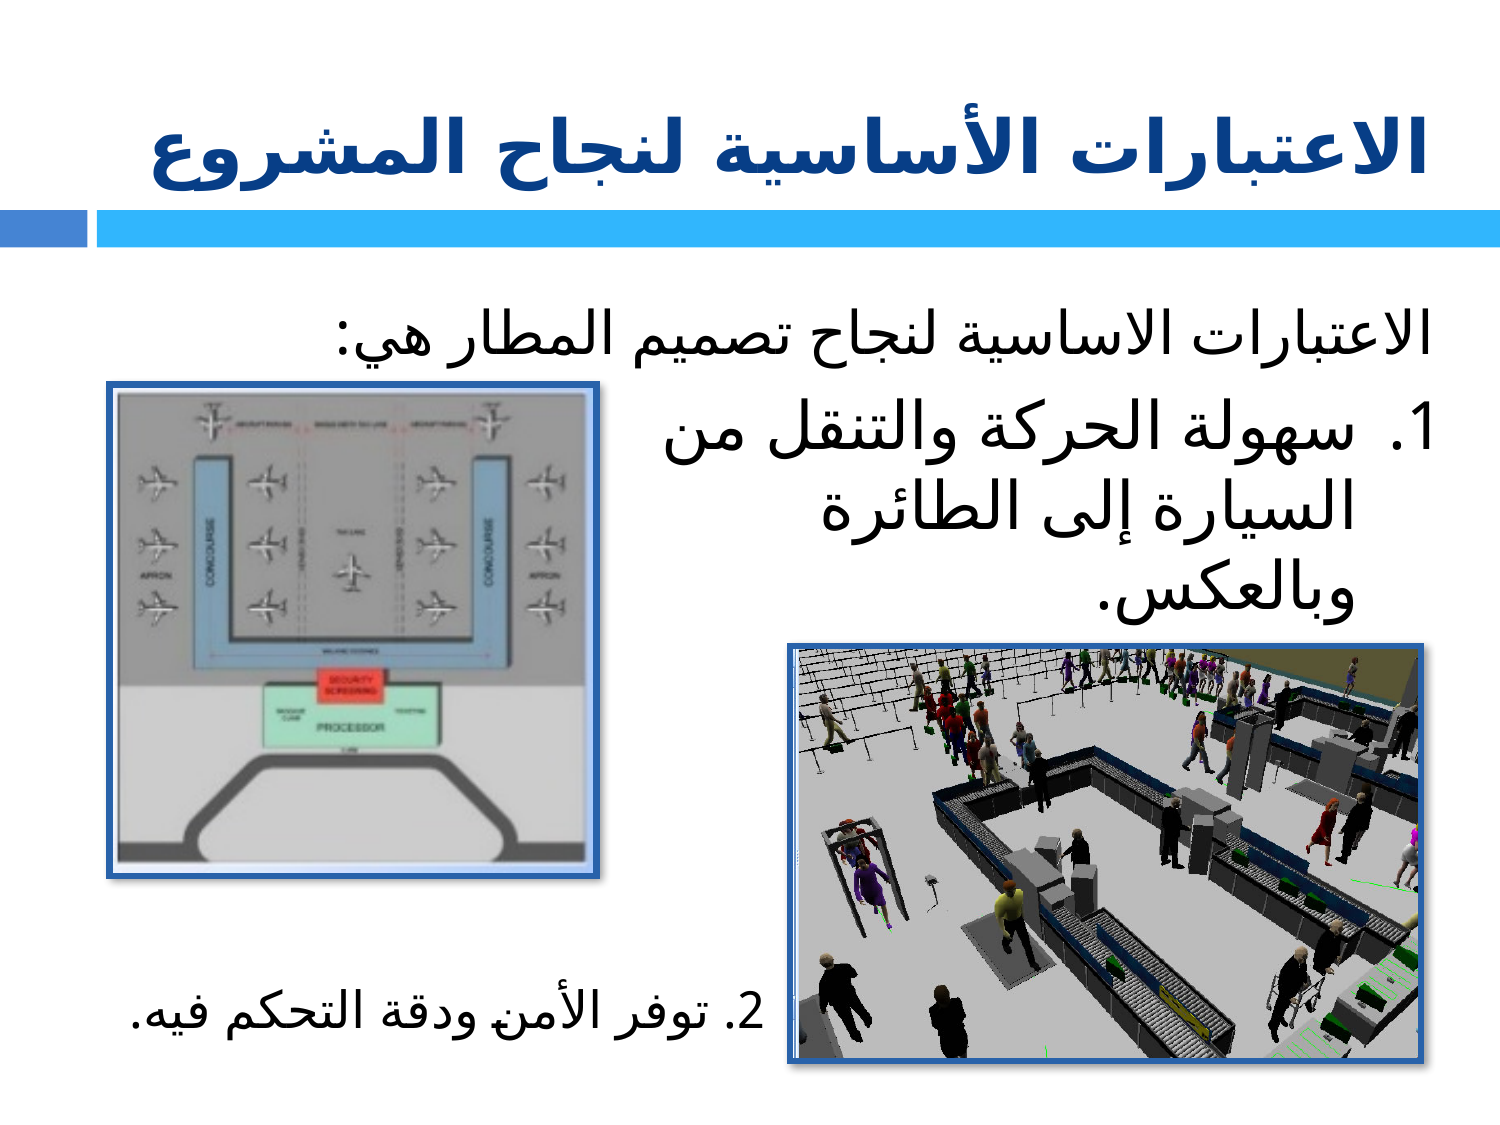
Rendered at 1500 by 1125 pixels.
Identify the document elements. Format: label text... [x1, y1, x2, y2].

text_box الاعتبارات الاساسية لنجاح تصميم المطار هي: [99, 287, 1450, 375]
picture [792, 648, 1419, 1058]
text_box 2. توفر الأمن ودقة التحكم فيه. [112, 970, 781, 1058]
text_box الاعتبارات الأساسية لنجاح المشروع [109, 62, 1447, 225]
picture [112, 387, 594, 873]
text_box سهولة الحركة والتنقل من السيارة إلى الطائرة وبالعكس. [575, 374, 1458, 675]
